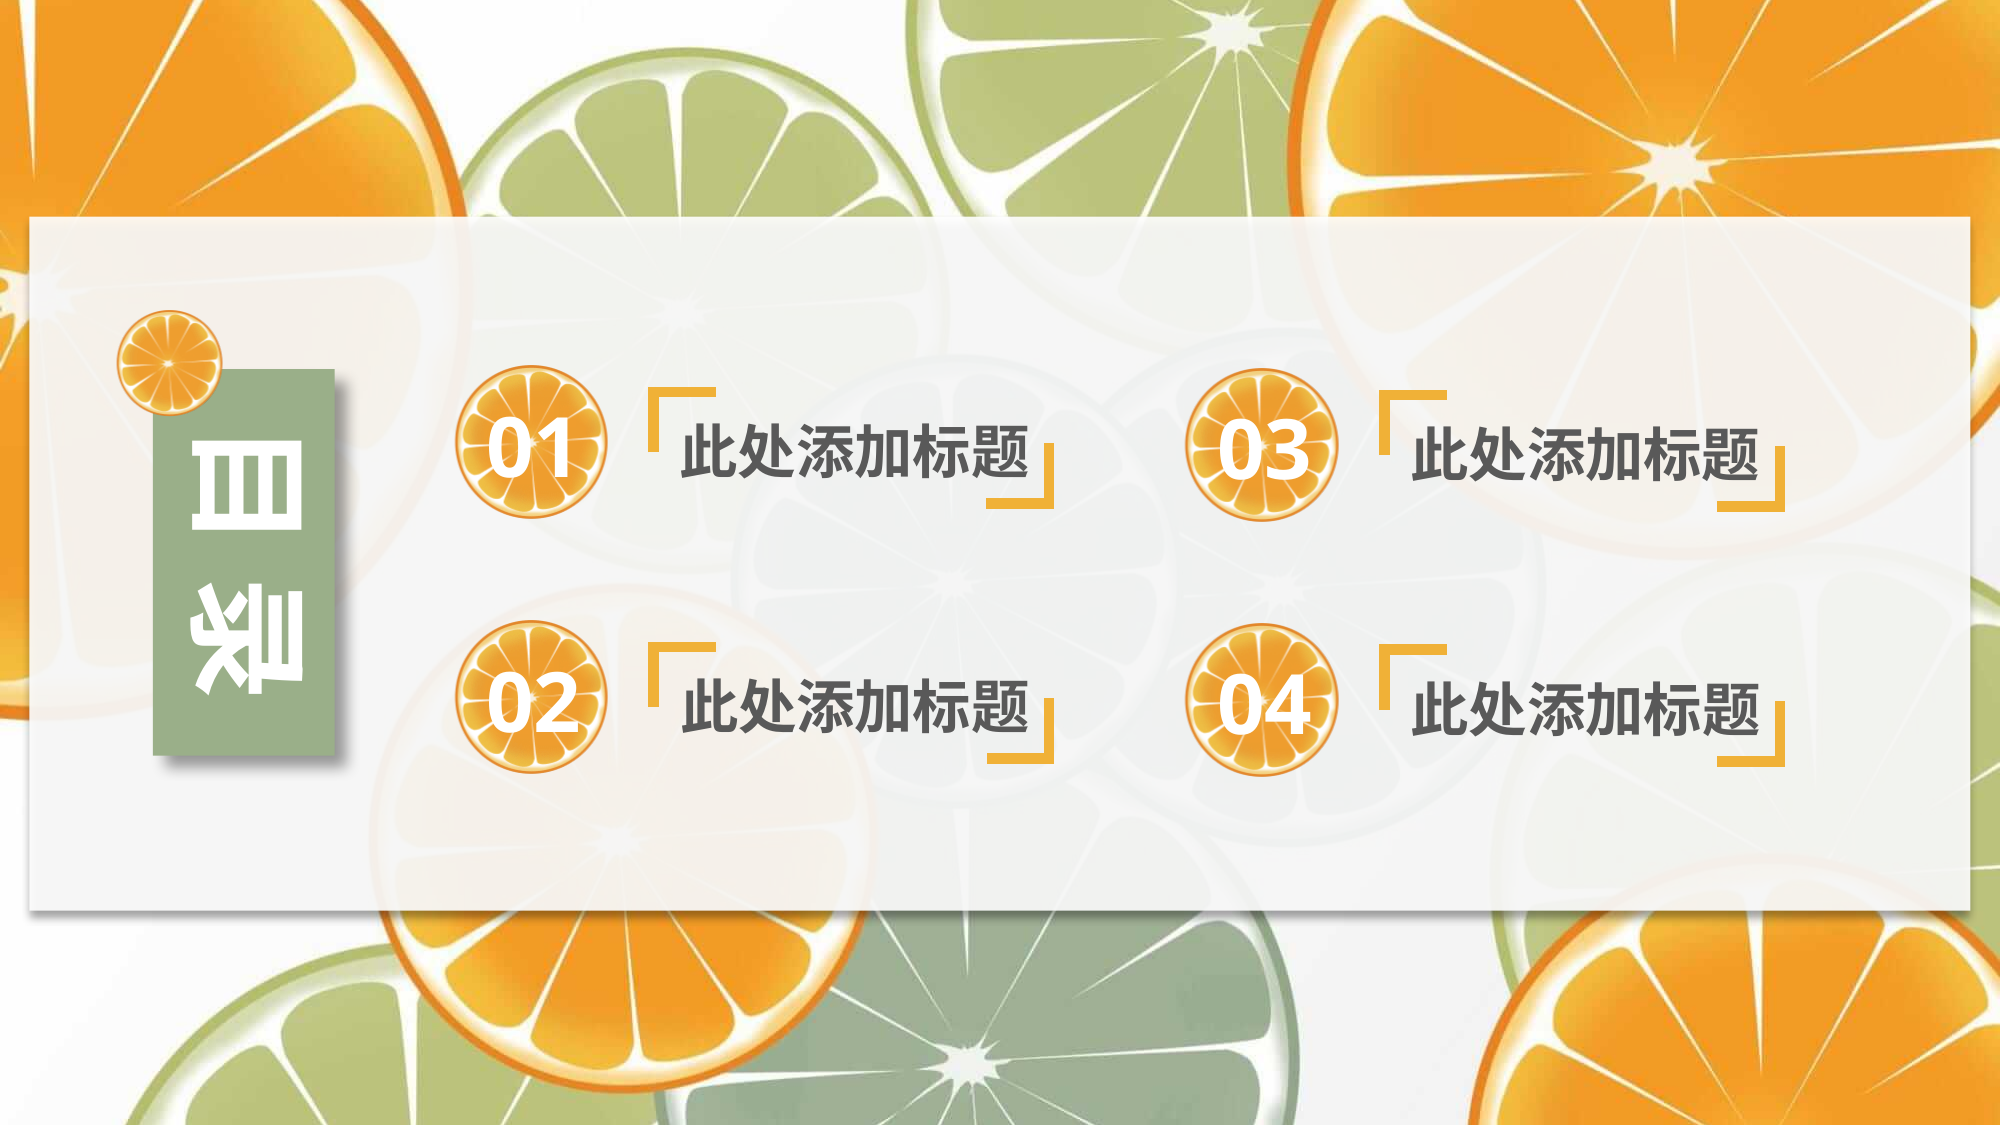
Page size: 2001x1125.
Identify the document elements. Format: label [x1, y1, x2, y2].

text_box [451, 620, 1049, 778]
text_box [1181, 623, 1780, 781]
text_box [1181, 368, 1780, 526]
text_box [451, 365, 1049, 523]
picture [0, 0, 2000, 1125]
